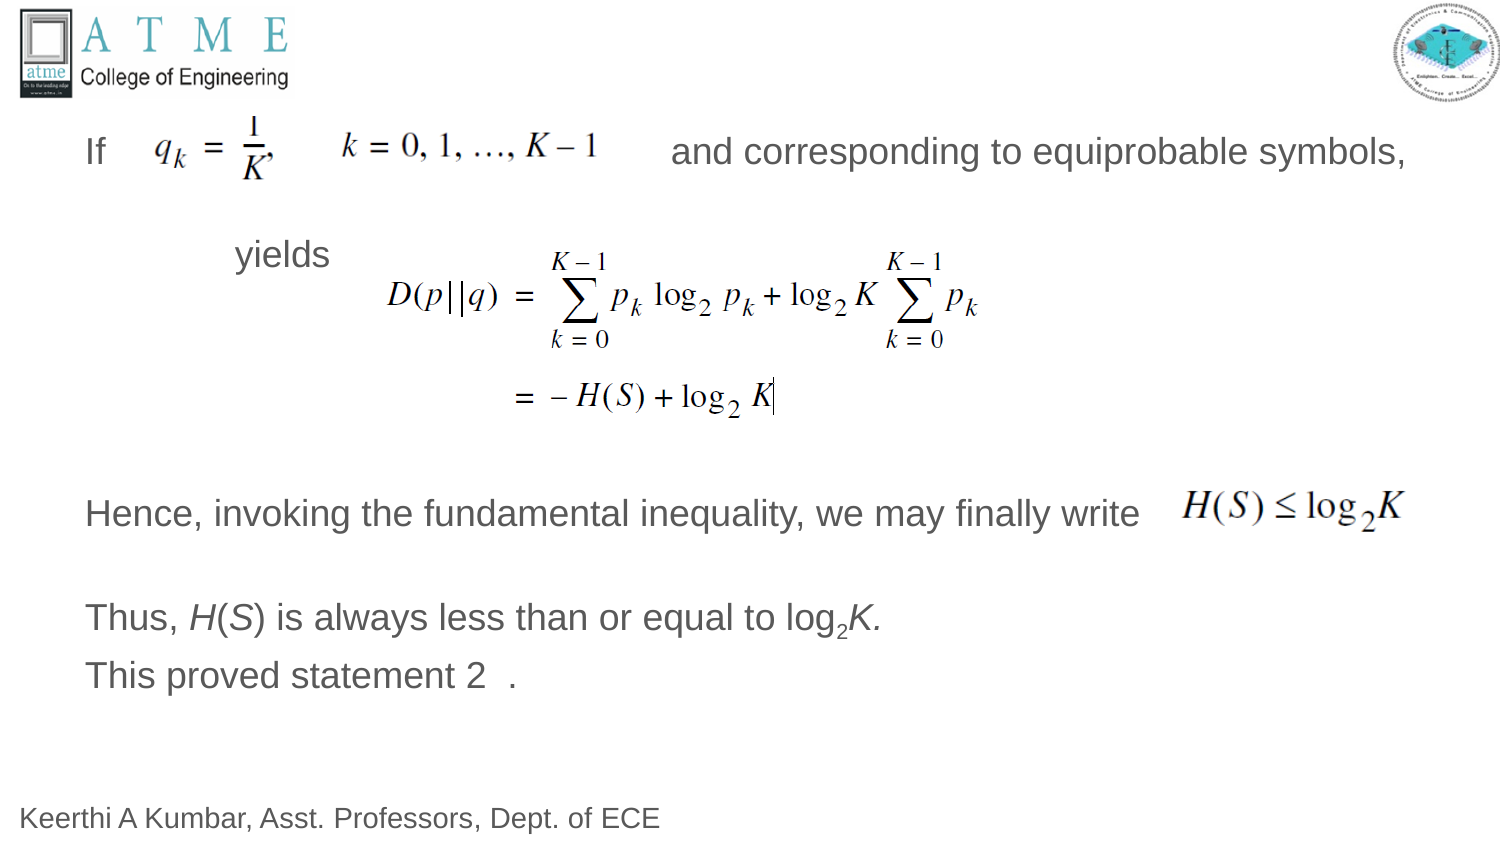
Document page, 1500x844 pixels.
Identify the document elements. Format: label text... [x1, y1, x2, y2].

list If and corresponding to equiprobable symbols, yields Hence, invoking the fundamental inequality, we may finally write Thus, H(S) is always less than or equal to log2K. This proved statement 2 . [51, 105, 1449, 750]
picture [1389, 1, 1500, 104]
picture [17, 6, 295, 99]
picture [139, 116, 634, 196]
picture [380, 247, 985, 422]
picture [1173, 462, 1416, 547]
